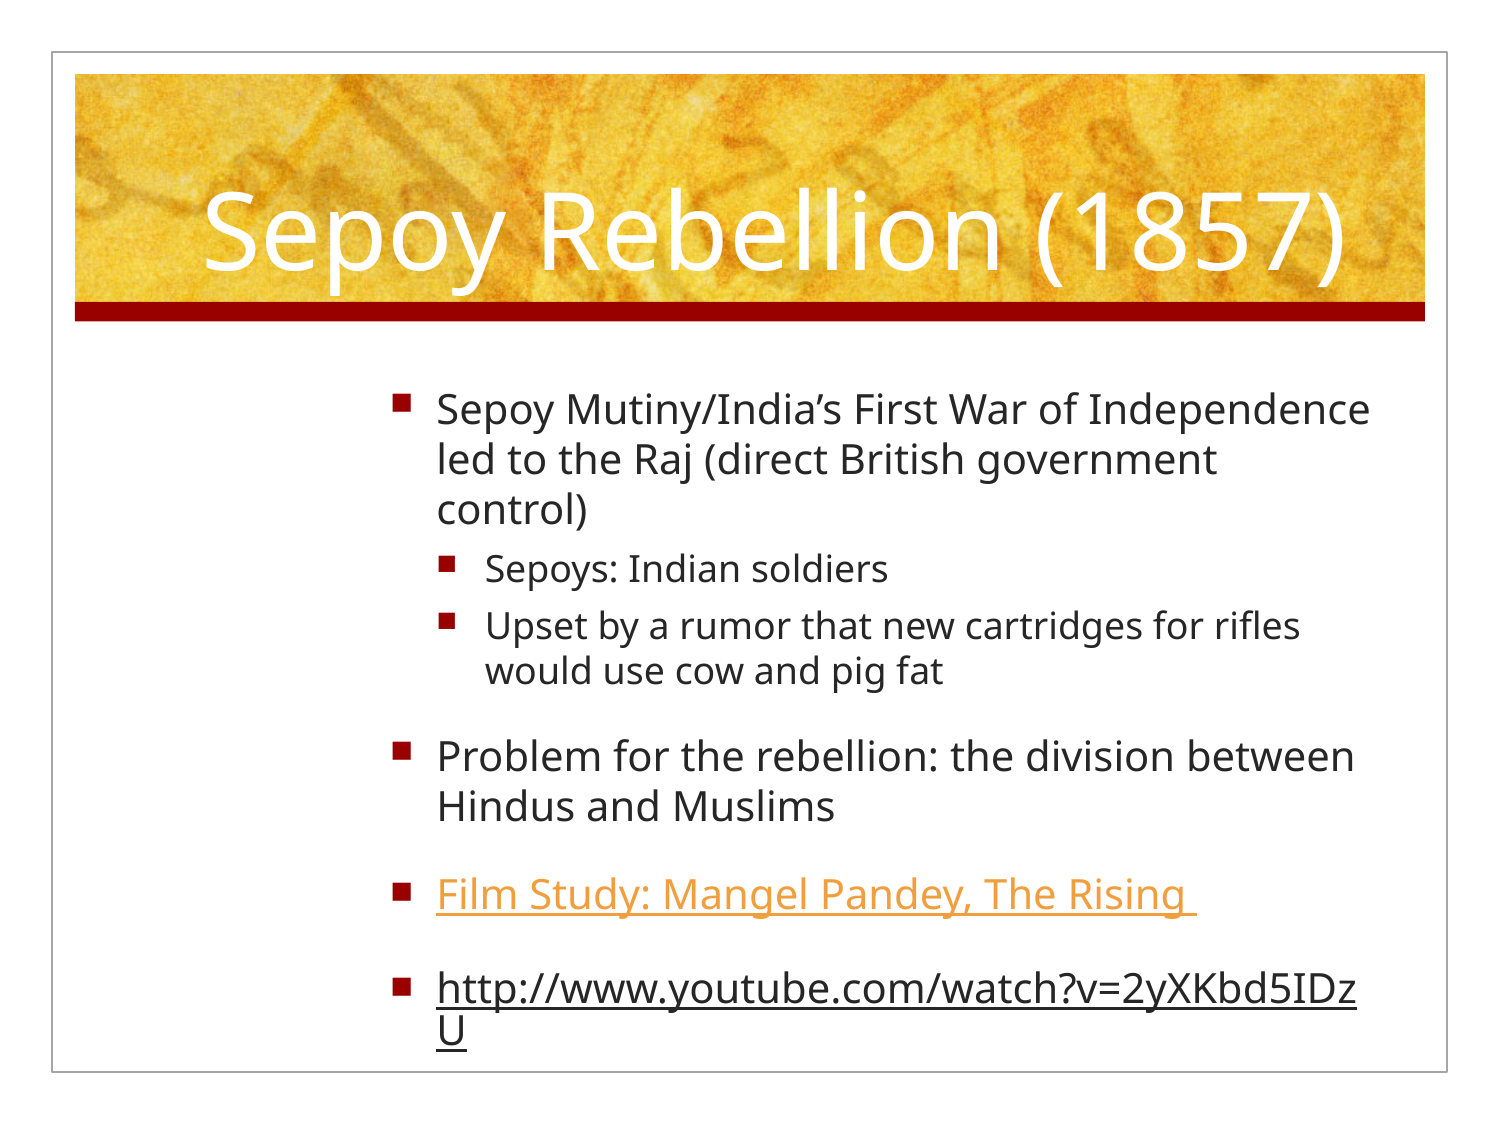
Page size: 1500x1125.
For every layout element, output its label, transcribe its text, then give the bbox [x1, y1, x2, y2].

list Sepoy Mutiny/India’s First War of Independence led to the Raj (direct British government control) Sepoys: Indian soldiers Upset by a rumor that new cartridges for rifles would use cow and pig fat Problem for the rebellion: the division between Hindus and Muslims Film Study: Mangel Pandey, The Rising http://www.youtube.com/watch?v=2yXKbd5IDzU [375, 375, 1392, 1005]
picture [75, 74, 1425, 301]
title Sepoy Rebellion (1857) [108, 74, 1392, 292]
